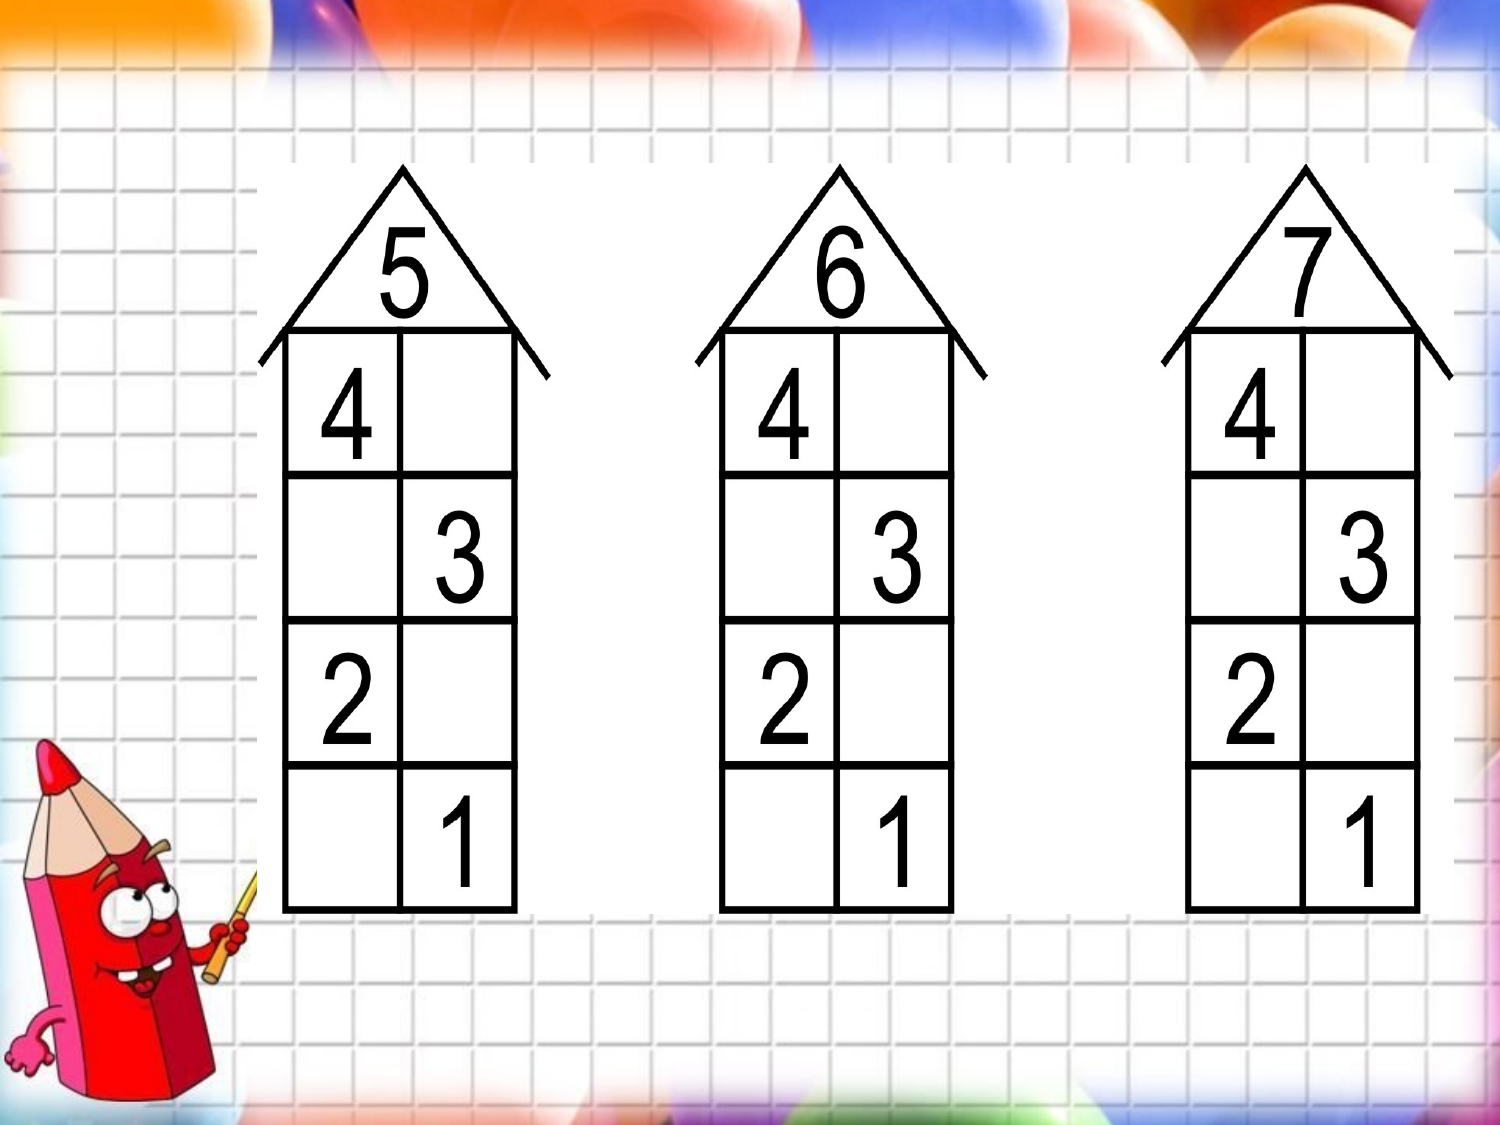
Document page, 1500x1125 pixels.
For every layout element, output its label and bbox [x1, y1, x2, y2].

list [257, 163, 1454, 915]
picture [0, 0, 1500, 1125]
